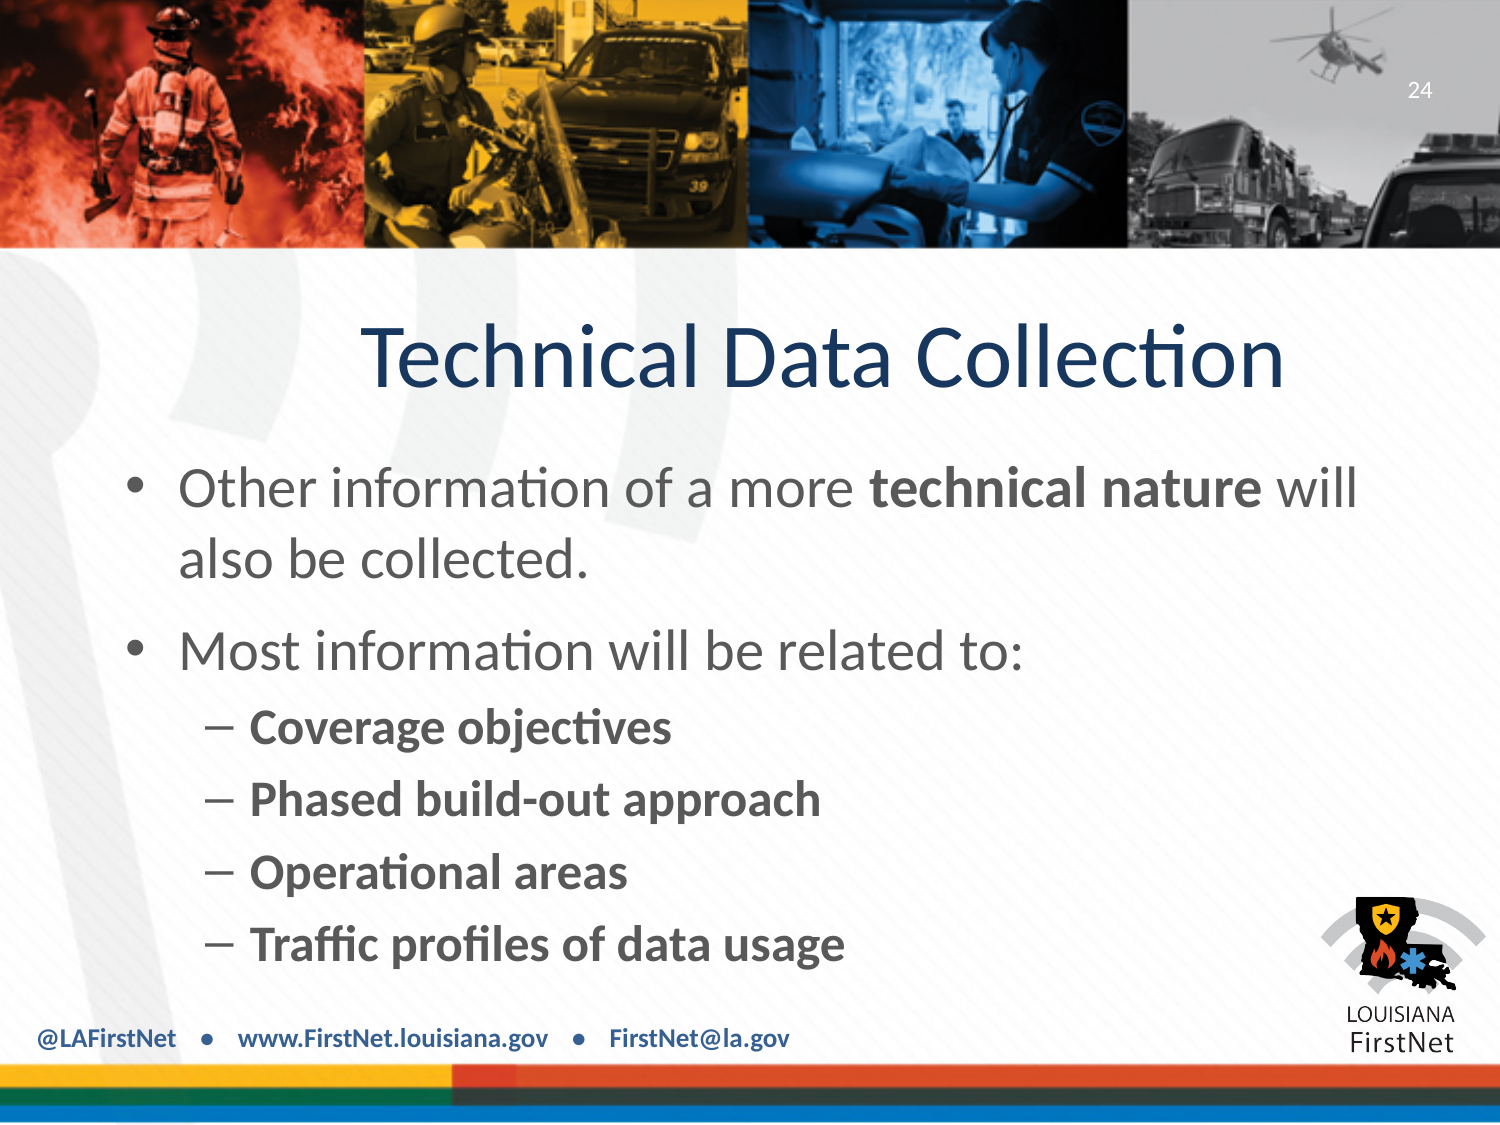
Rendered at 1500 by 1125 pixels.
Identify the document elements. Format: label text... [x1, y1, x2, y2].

title Technical Data Collection [75, 276, 1425, 425]
list Other information of a more technical nature will also be collected. Most information will be related to: Coverage objectives Phased build-out approach Operational areas Traffic profiles of data usage [75, 441, 1425, 981]
slide_number 24 [1127, 31, 1448, 147]
picture [0, 0, 1500, 1125]
